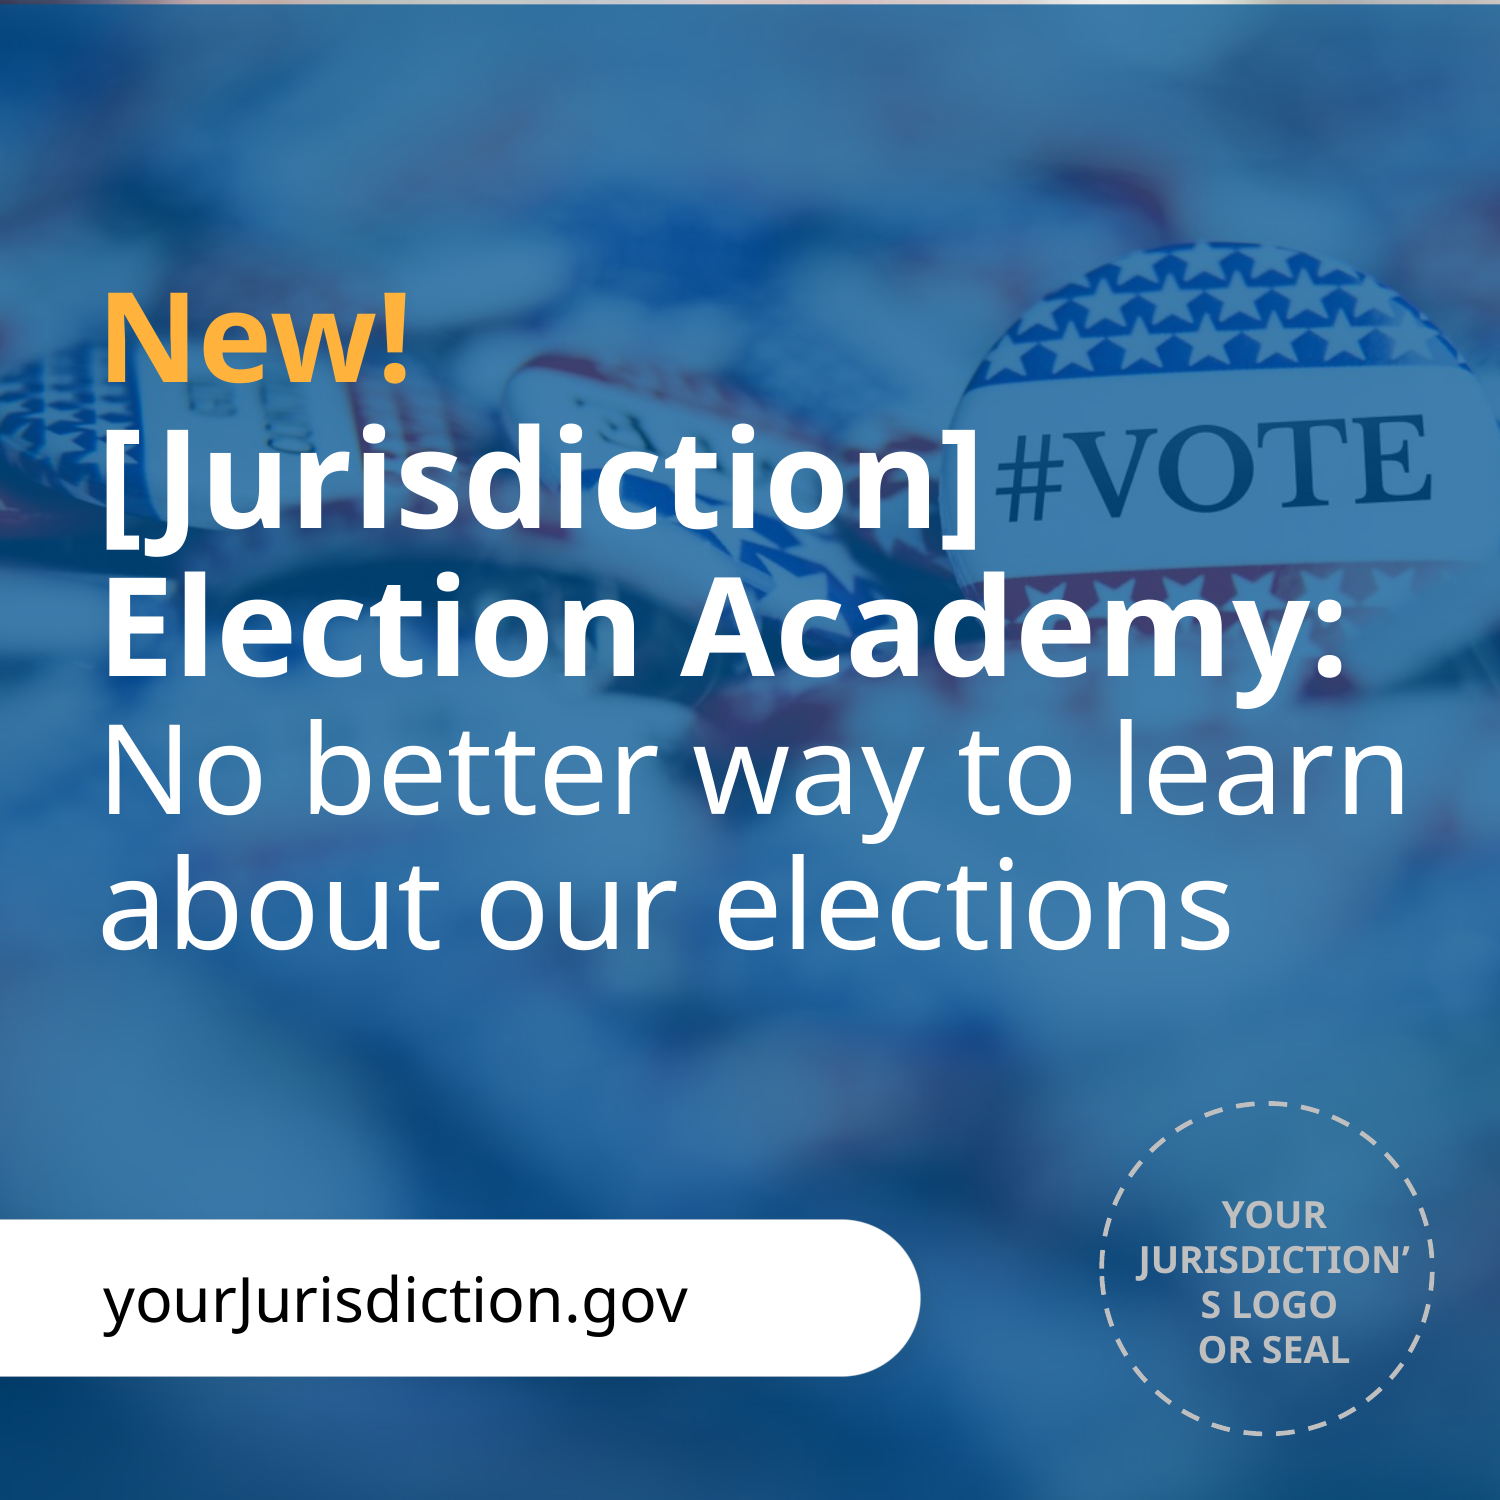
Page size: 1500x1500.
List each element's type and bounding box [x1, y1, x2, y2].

text_box [0, 1198, 962, 1420]
text_box [1101, 1103, 1436, 1435]
picture [0, 0, 1500, 1500]
